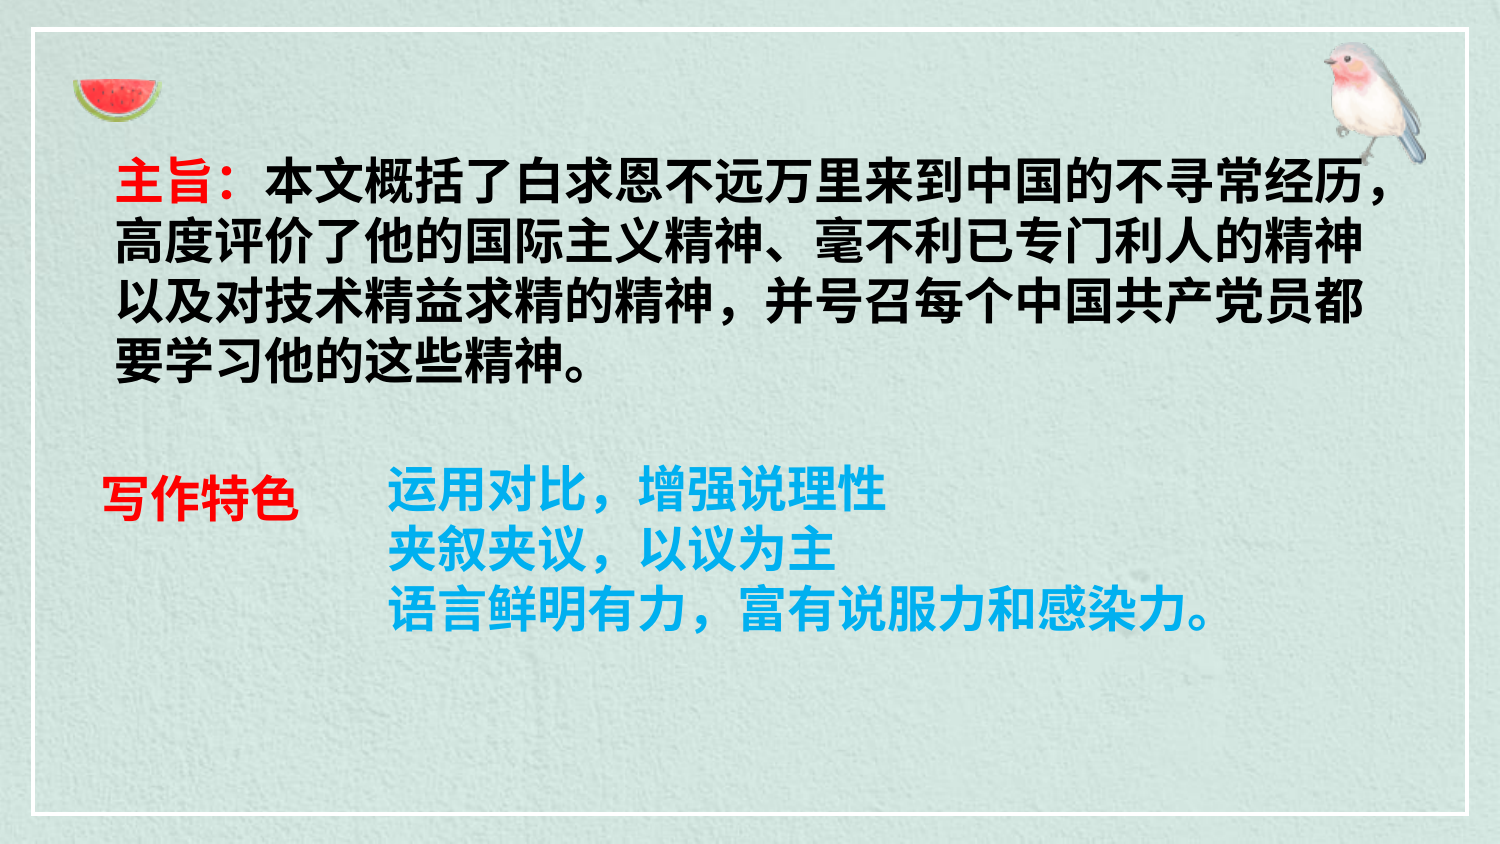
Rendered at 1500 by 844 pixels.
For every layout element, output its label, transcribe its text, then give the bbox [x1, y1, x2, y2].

text_box 写作特色 [88, 461, 402, 534]
text_box 运用对比，增强说理性 夹叙夹议，以议为主 语言鲜明有力，富有说服力和感染力。 [376, 451, 1202, 643]
text_box [32, 28, 1468, 815]
text_box 主旨：本文概括了白求恩不远万里来到中国的不寻常经历，高度评价了他的国际主义精神、毫不利已专门利人的精神以及对技术精益求精的精神，并号召每个中国共产党员都要学习他的这些精神。 [102, 144, 1417, 396]
picture [0, 0, 1500, 844]
